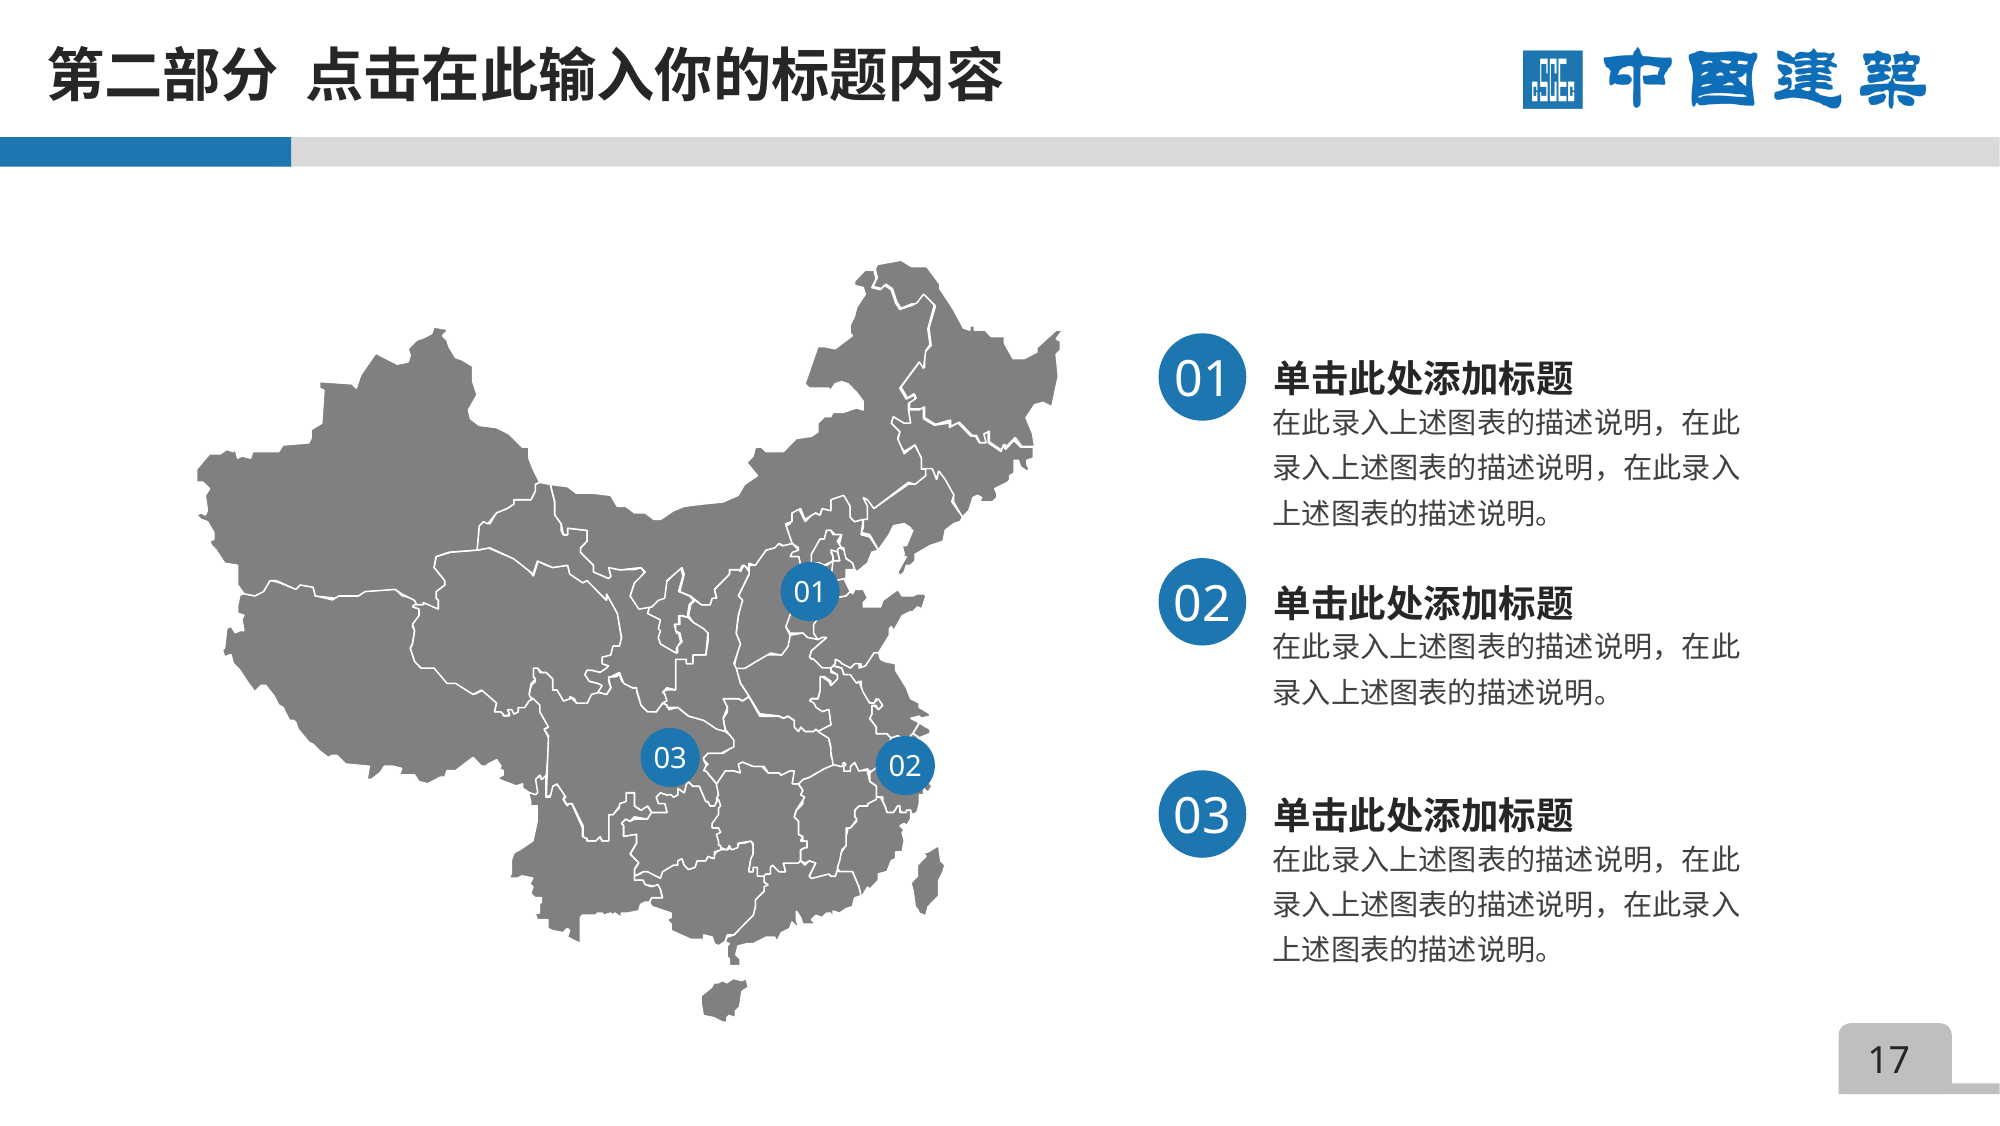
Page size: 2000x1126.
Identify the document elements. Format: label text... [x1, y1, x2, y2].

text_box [1157, 769, 1248, 858]
text_box 在此录入上述图表的描述说明，在此录入上述图表的描述说明。 [1257, 610, 1775, 717]
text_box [872, 735, 939, 796]
text_box 第二部分 点击在此输入你的标题内容 [31, 31, 1083, 116]
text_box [637, 727, 703, 788]
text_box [1157, 557, 1248, 646]
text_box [196, 259, 1064, 1023]
text_box 在此录入上述图表的描述说明，在此录入上述图表的描述说明，在此录入上述图表的描述说明。 [1257, 386, 1775, 538]
text_box 单击此处添加标题 [1258, 549, 1590, 610]
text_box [777, 561, 843, 622]
text_box 单击此处添加标题 [1258, 325, 1590, 386]
picture [1523, 47, 1926, 109]
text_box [1157, 332, 1249, 421]
text_box 单击此处添加标题 [1258, 761, 1590, 822]
text_box 在此录入上述图表的描述说明，在此录入上述图表的描述说明，在此录入上述图表的描述说明。 [1257, 822, 1775, 975]
